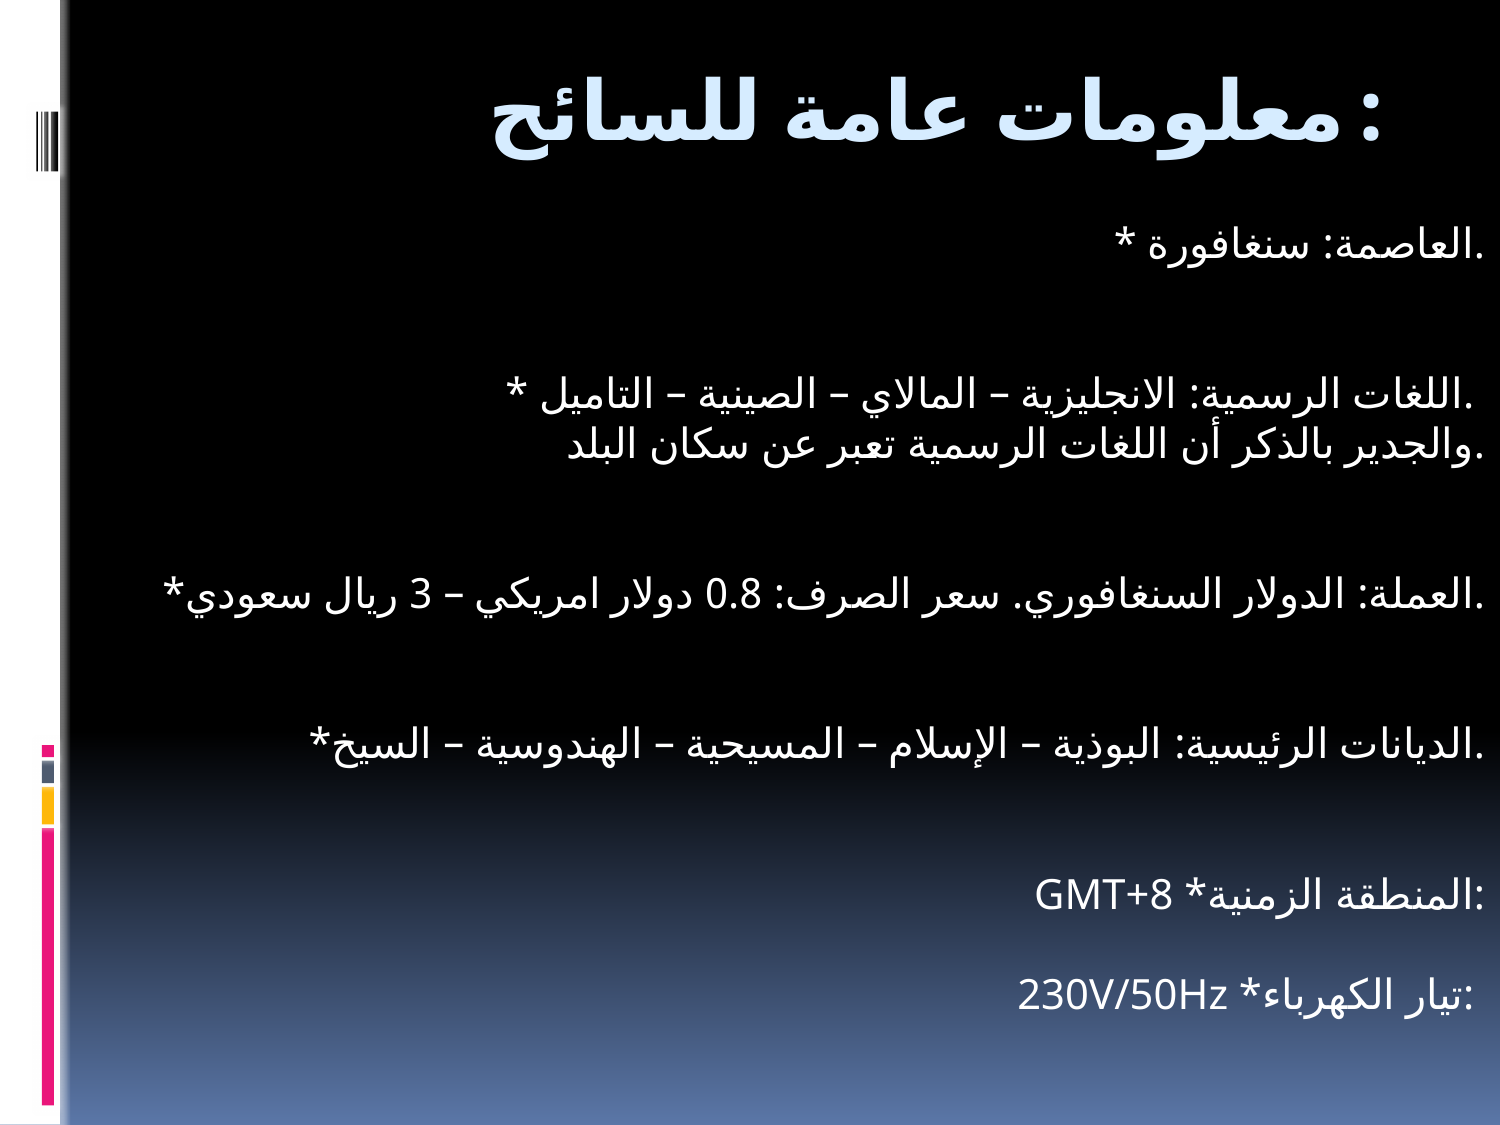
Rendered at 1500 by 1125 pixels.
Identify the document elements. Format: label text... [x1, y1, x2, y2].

subtitle * العاصمة: سنغافورة. * اللغات الرسمية: الانجليزية – المالاي – الصينية – التاميل. والجدير بالذكر أن اللغات الرسمية تعبر عن سكان البلد. *العملة: الدولار السنغافوري. سعر الصرف: 0.8 دولار امريكي – 3 ريال سعودي. *الديانات الرئيسية: البوذية – الإسلام – المسيحية – الهندوسية – السيخ. GMT+8 *المنطقة الزمنية: 230V/50Hz *تيار الكهرباء: [62, 112, 1500, 1025]
title معلومات عامة للسائح: [137, 50, 1413, 112]
